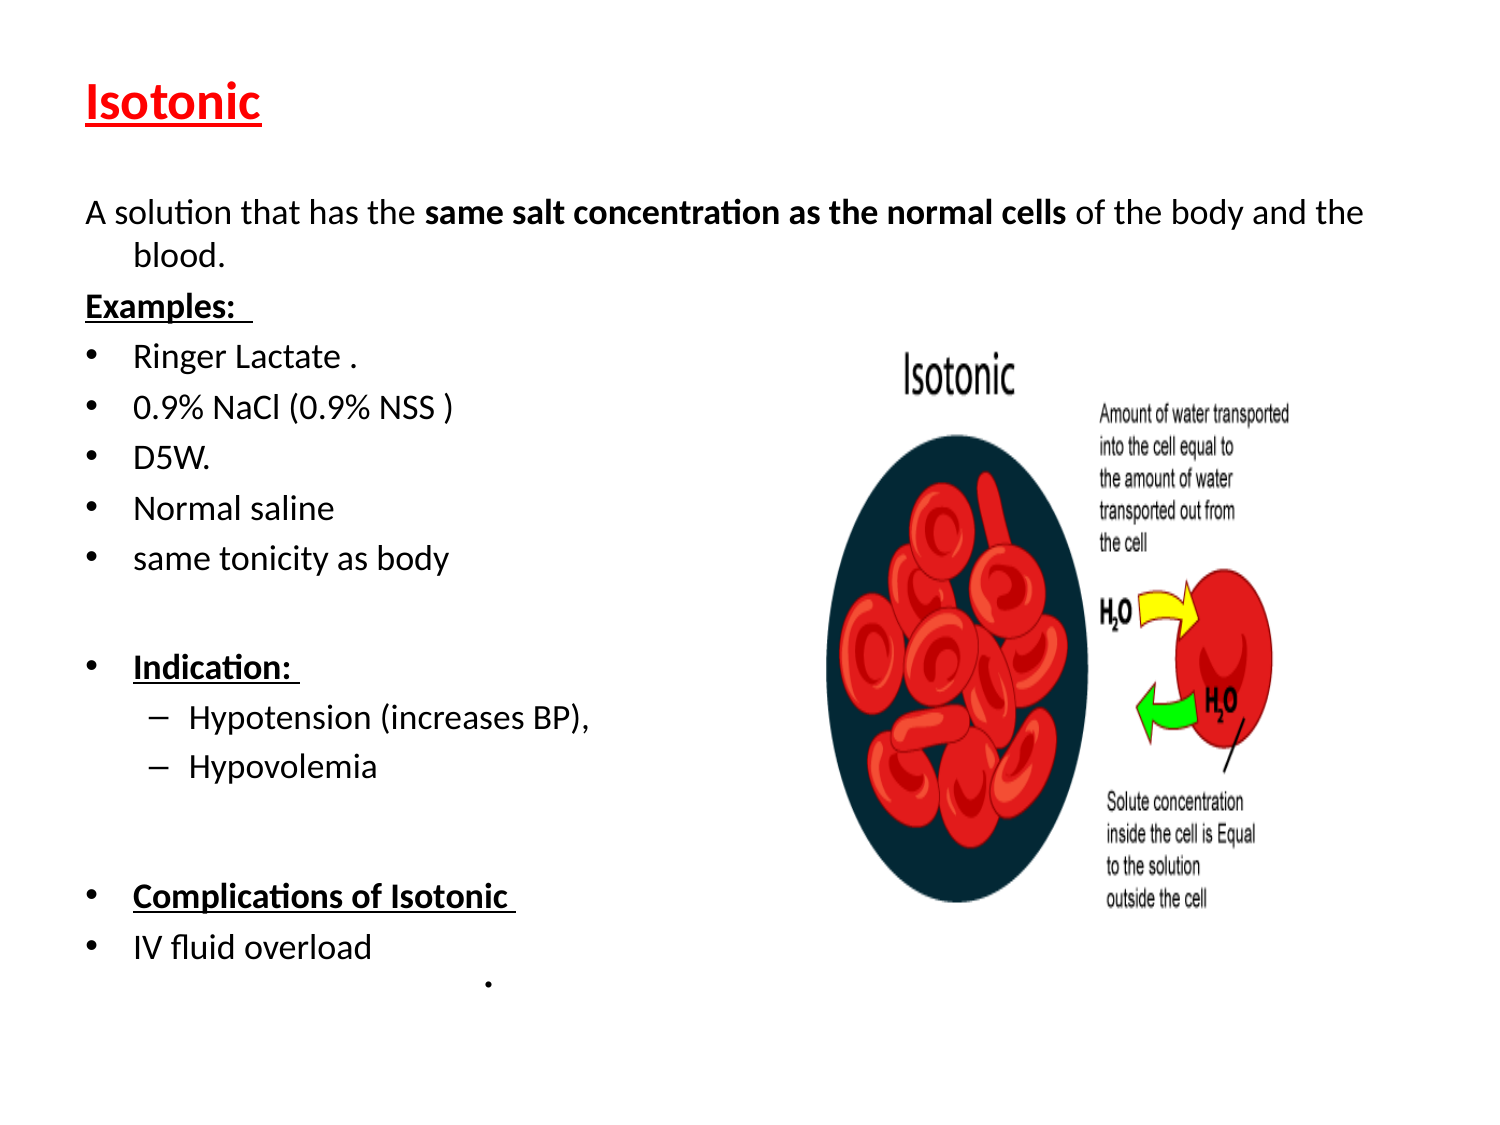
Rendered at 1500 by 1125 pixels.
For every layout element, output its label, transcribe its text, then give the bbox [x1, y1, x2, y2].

list Isotonic A solution that has the same salt concentration as the normal cells of the body and the blood. Examples: Ringer Lactate . 0.9% NaCl (0.9% NSS ) D5W. Normal saline same tonicity as body Indication: Hypotension (increases BP), Hypovolemia Complications of Isotonic IV fluid overload [70, 58, 1421, 1017]
picture [796, 339, 1312, 926]
